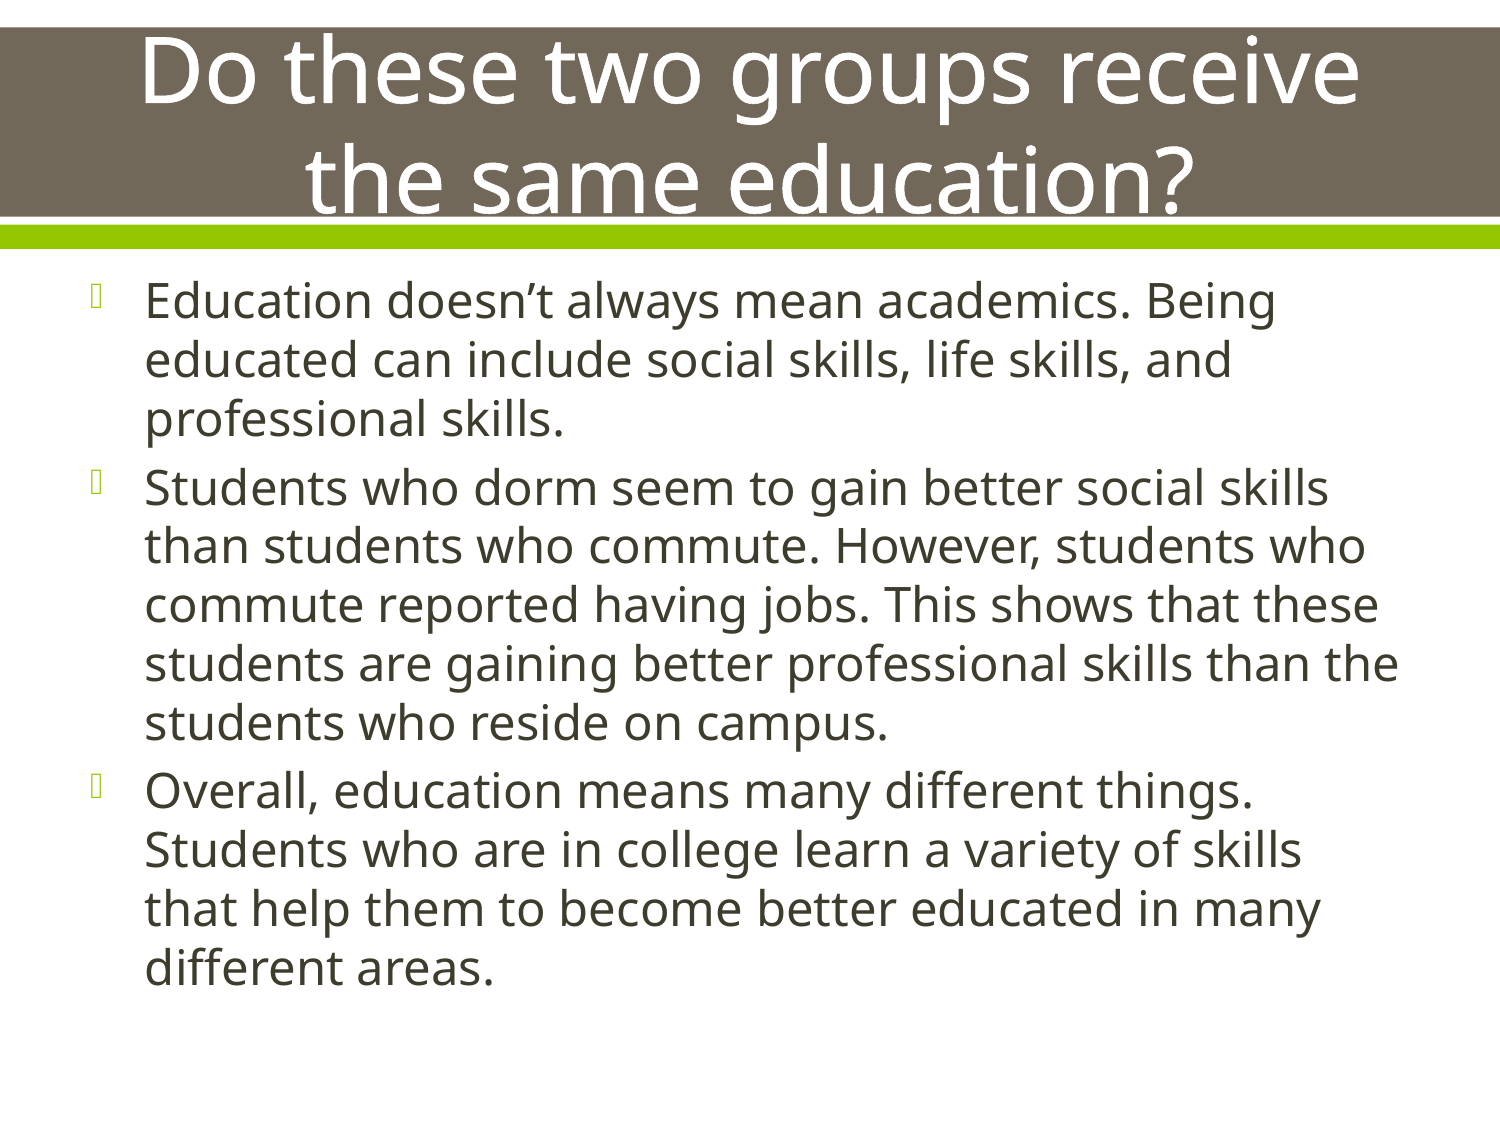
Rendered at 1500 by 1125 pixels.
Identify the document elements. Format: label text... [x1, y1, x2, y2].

title Do these two groups receive the same education? [75, 29, 1425, 213]
list Education doesn’t always mean academics. Being educated can include social skills, life skills, and professional skills. Students who dorm seem to gain better social skills than students who commute. However, students who commute reported having jobs. This shows that these students are gaining better professional skills than the students who reside on campus. Overall, education means many different things. Students who are in college learn a variety of skills that help them to become better educated in many different areas. [75, 262, 1425, 1005]
